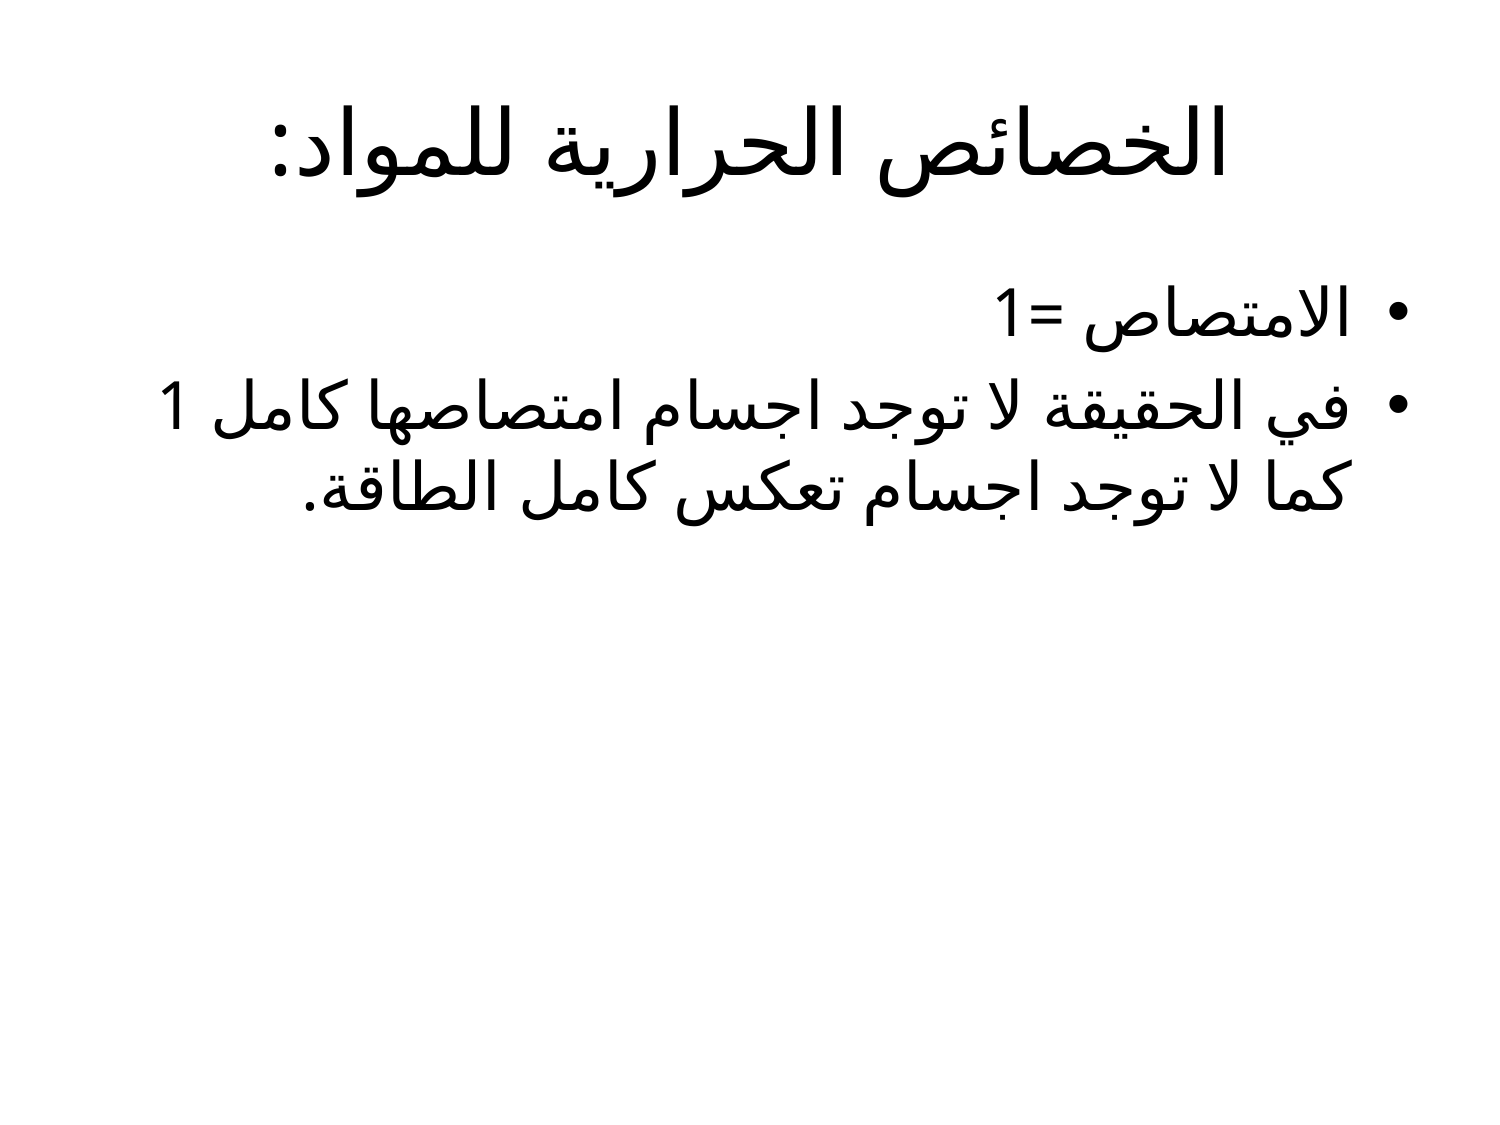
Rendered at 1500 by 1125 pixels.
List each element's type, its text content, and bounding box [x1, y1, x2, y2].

list الامتصاص =1 في الحقيقة لا توجد اجسام امتصاصها كامل 1 كما لا توجد اجسام تعكس كامل الطاقة. [75, 262, 1425, 1005]
title الخصائص الحرارية للمواد: [75, 45, 1425, 233]
